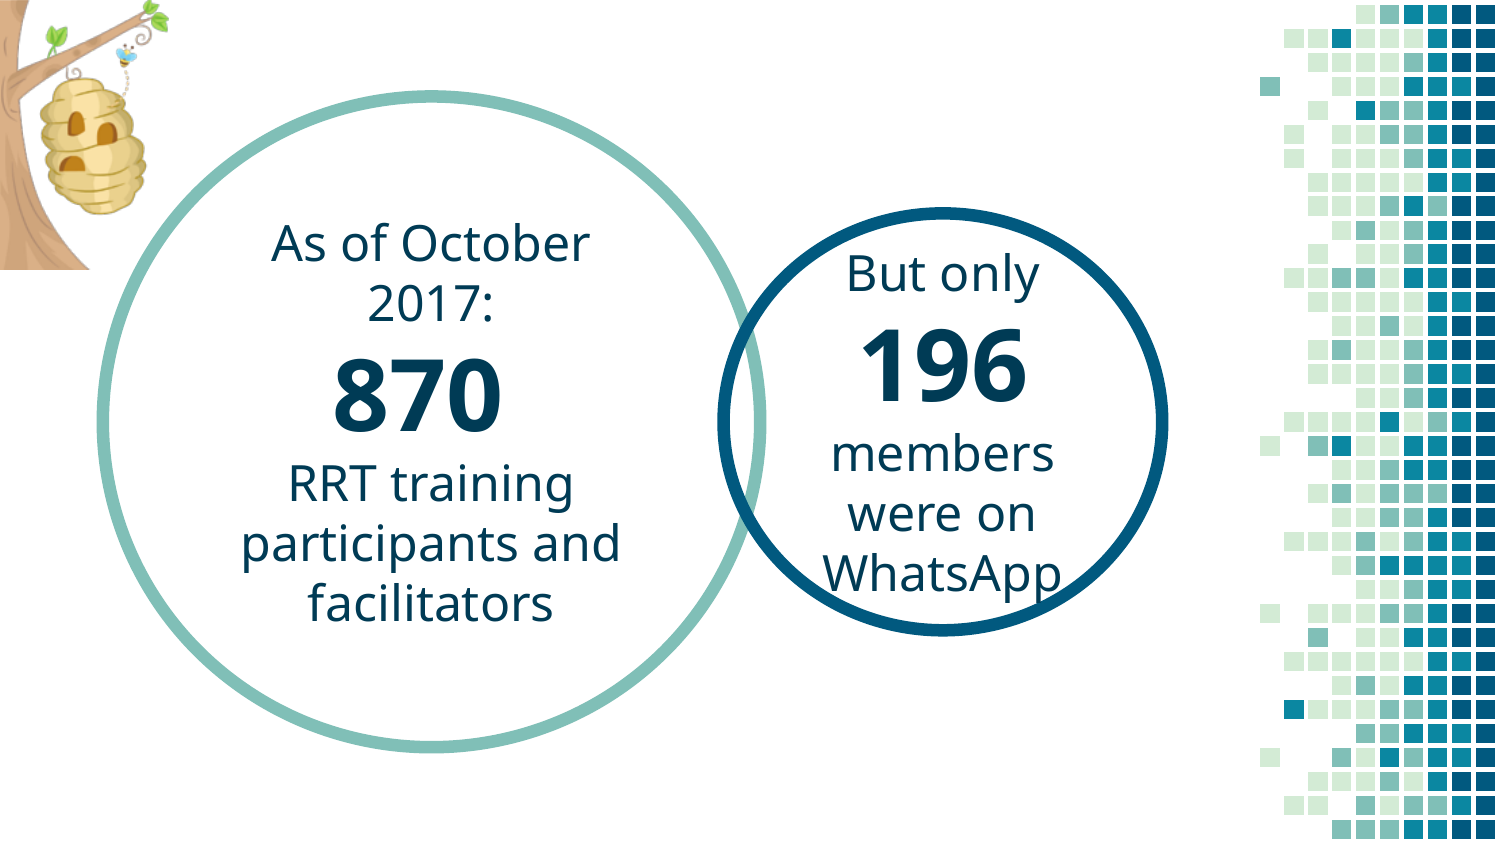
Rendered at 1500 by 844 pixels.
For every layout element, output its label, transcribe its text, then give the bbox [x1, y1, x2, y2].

picture [0, 0, 169, 270]
text_box As of October 2017: 870 RRT training participants and facilitators [102, 96, 747, 748]
text_box But only 196 members were on WhatsApp [723, 213, 1163, 631]
